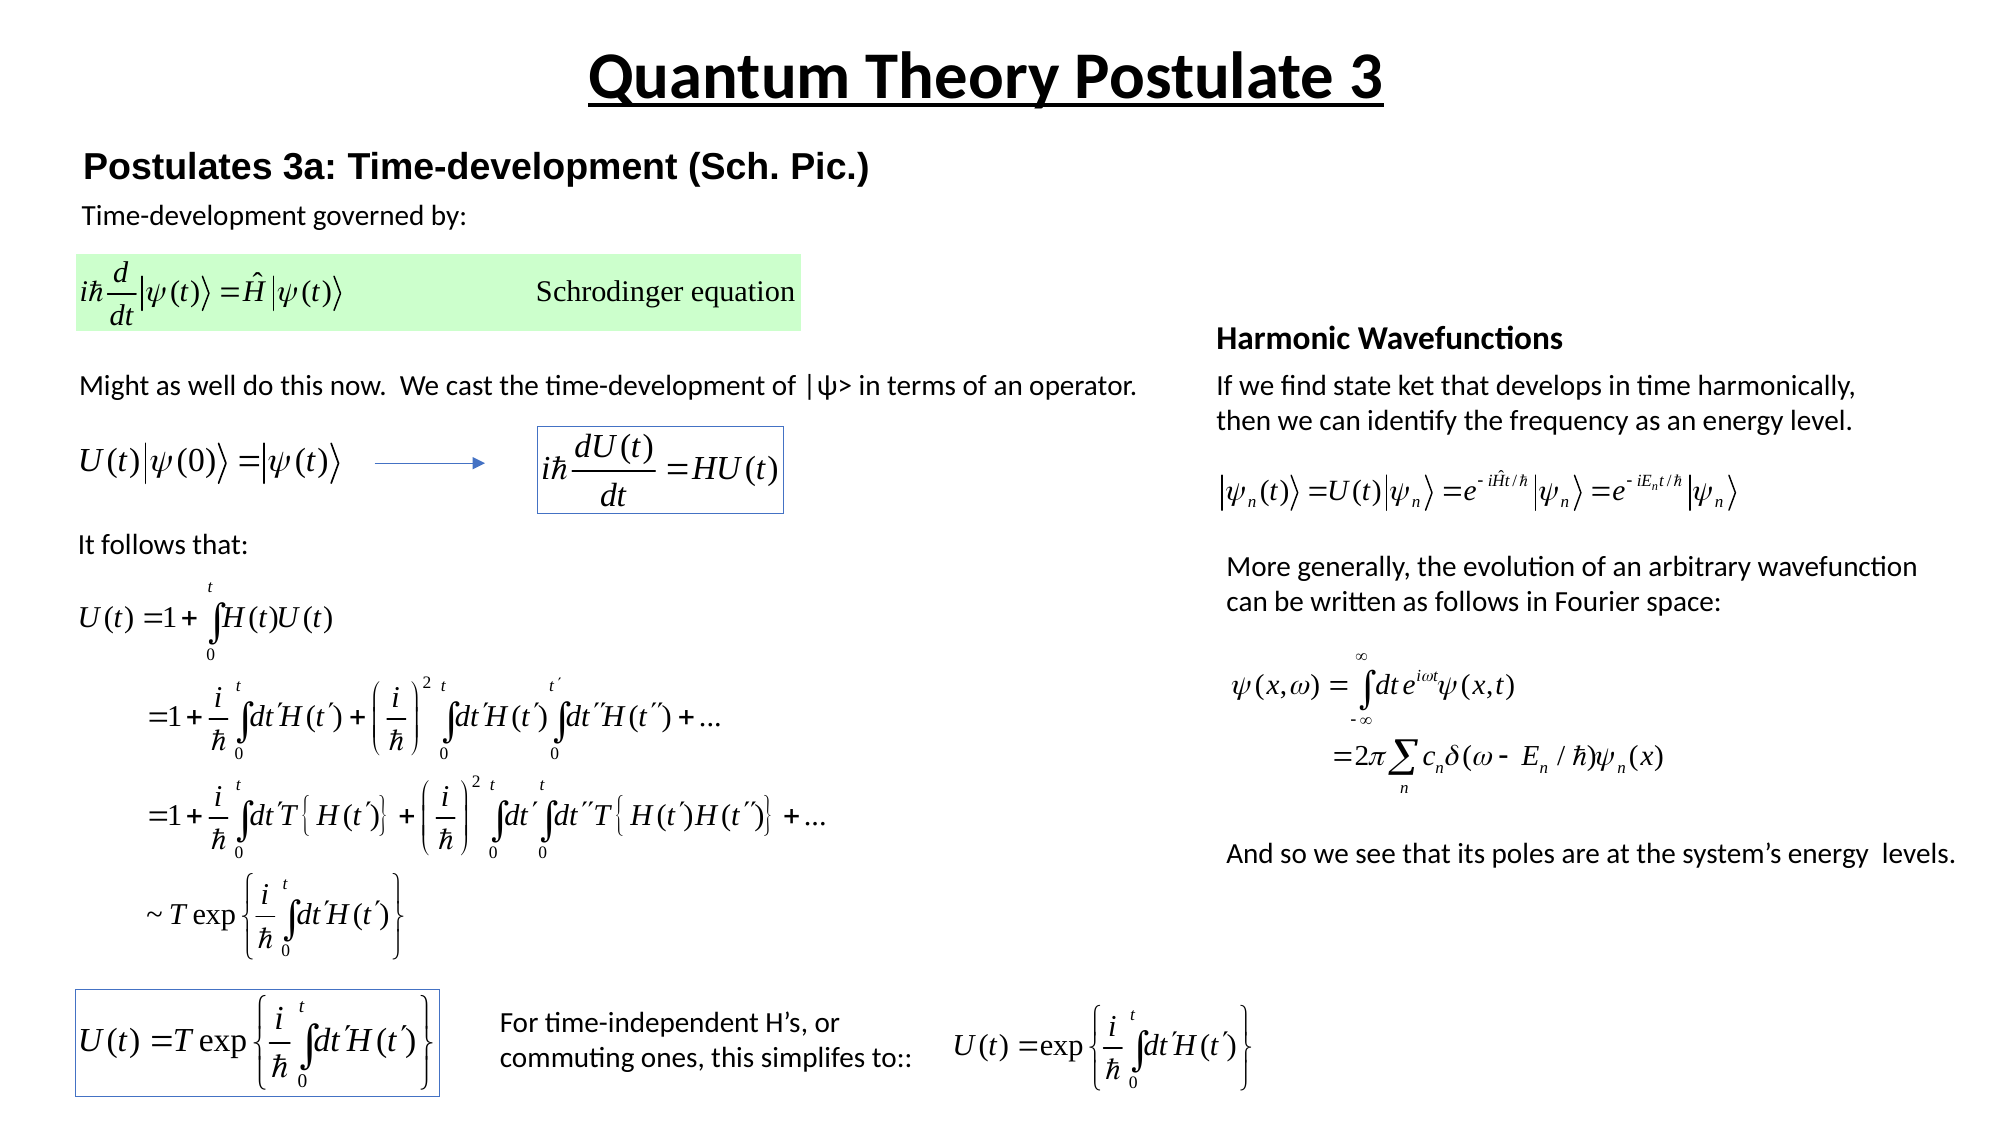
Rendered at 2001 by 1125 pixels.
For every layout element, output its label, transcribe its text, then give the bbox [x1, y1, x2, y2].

text_box Harmonic Wavefunctions [1201, 308, 1654, 364]
text_box Might as well do this now. We cast the time-development of |ψ> in terms of an operator. [64, 358, 1159, 409]
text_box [1229, 643, 1669, 799]
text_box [75, 989, 440, 1097]
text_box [75, 435, 348, 492]
text_box Postulates 3a: Time-development (Sch. Pic.) [68, 135, 886, 195]
text_box It follows that: [63, 518, 264, 569]
text_box More generally, the evolution of an arbitrary wavefunction can be written as follows in Fourier space: [1211, 539, 1966, 625]
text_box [1216, 463, 1742, 518]
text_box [950, 999, 1258, 1096]
text_box For time-independent H’s, or commuting ones, this simplifes to:: [485, 996, 931, 1081]
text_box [75, 572, 831, 967]
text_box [75, 254, 801, 332]
text_box And so we see that its poles are at the system’s energy levels. [1211, 826, 2000, 877]
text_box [536, 426, 784, 513]
text_box Quantum Theory Postulate 3 [573, 24, 1433, 120]
text_box If we find state ket that develops in time harmonically, then we can identify the frequency as an energy level. [1201, 358, 1917, 444]
text_box Time-development governed by: [66, 189, 483, 239]
